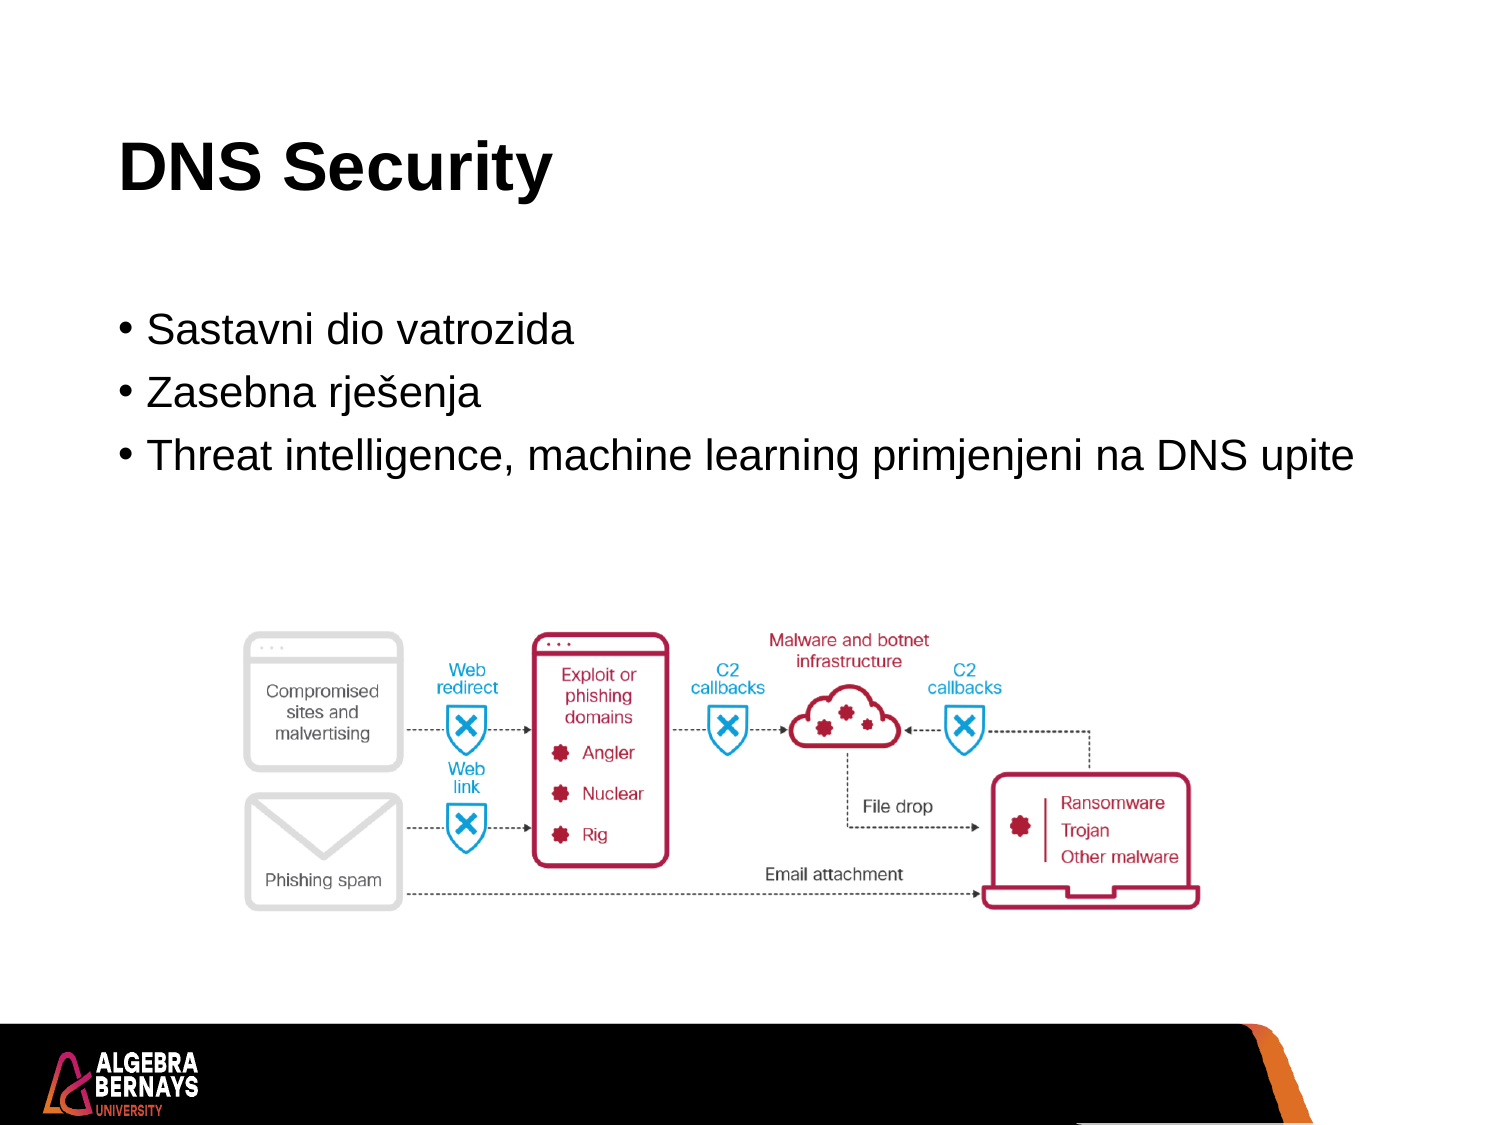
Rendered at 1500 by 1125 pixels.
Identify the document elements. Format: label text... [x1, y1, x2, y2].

picture [230, 597, 1221, 939]
title DNS Security [103, 59, 1397, 278]
list Sastavni dio vatrozida Zasebna rješenja Threat intelligence, machine learning primjenjeni na DNS upite [103, 299, 1397, 1014]
picture [0, 1023, 1468, 1125]
